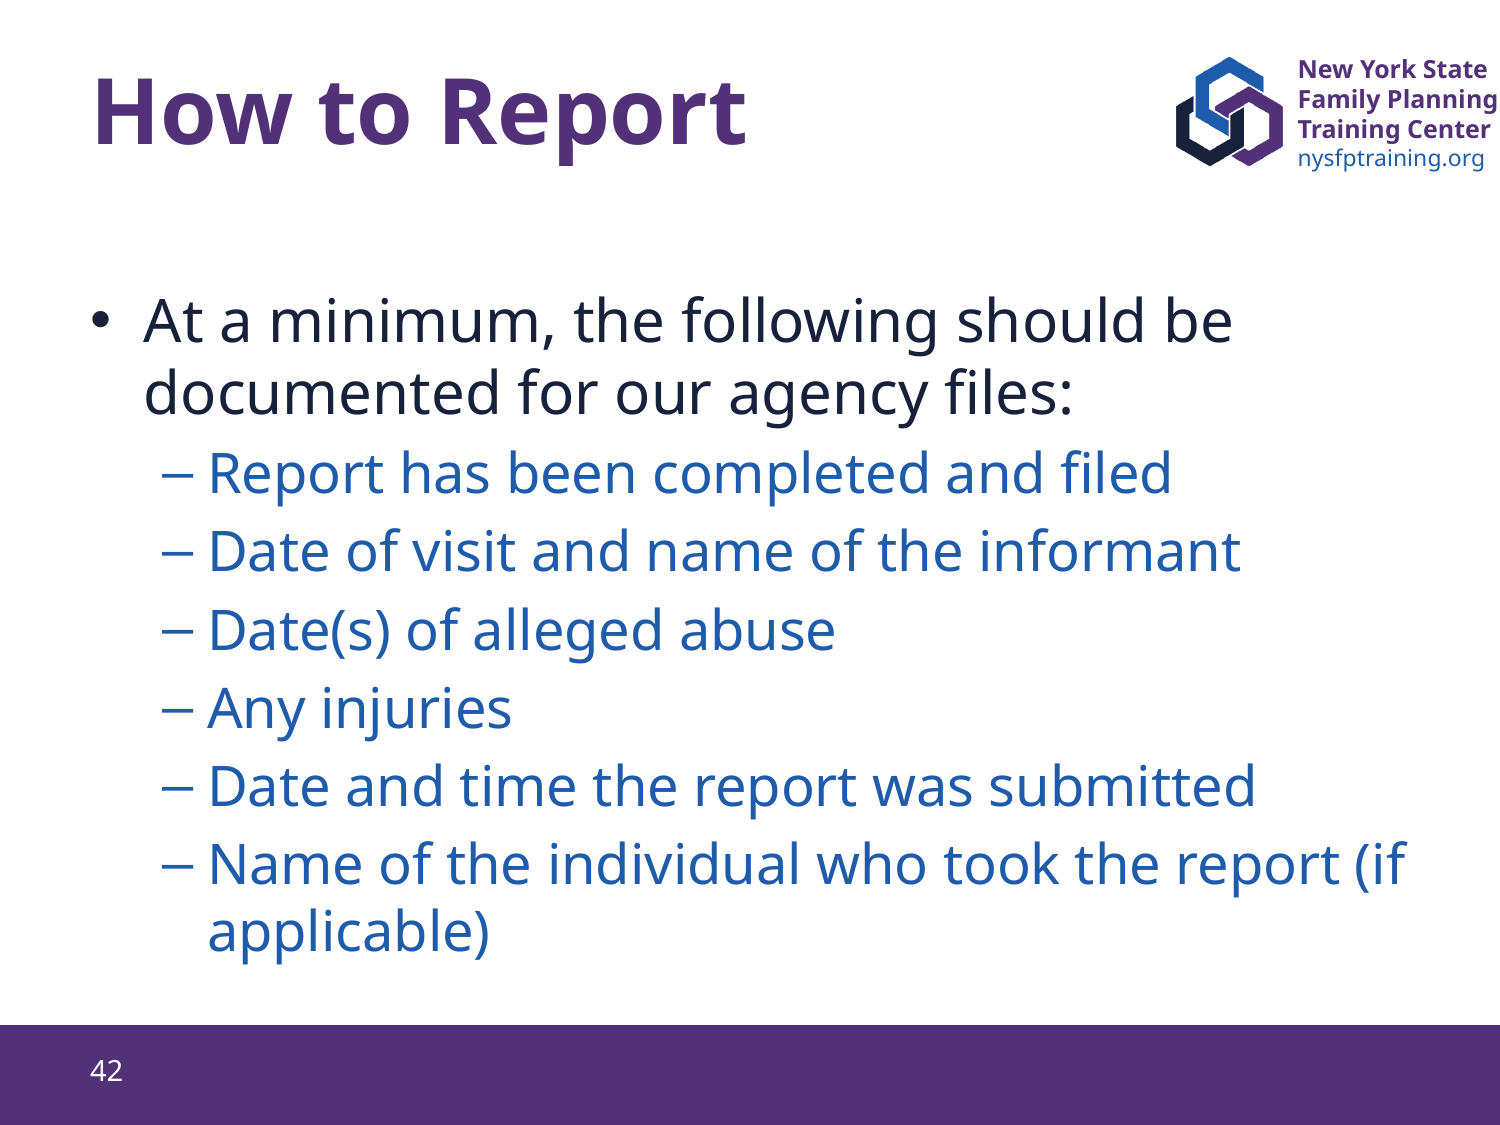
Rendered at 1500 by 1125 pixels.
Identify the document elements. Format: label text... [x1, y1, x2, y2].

list At a minimum, the following should be documented for our agency files: Report has been completed and filed Date of visit and name of the informant Date(s) of alleged abuse Any injuries Date and time the report was submitted Name of the individual who took the report (if applicable) [75, 275, 1425, 975]
slide_number 42 [75, 1042, 285, 1103]
picture [1175, 55, 1284, 168]
title How to Report [75, 45, 775, 275]
